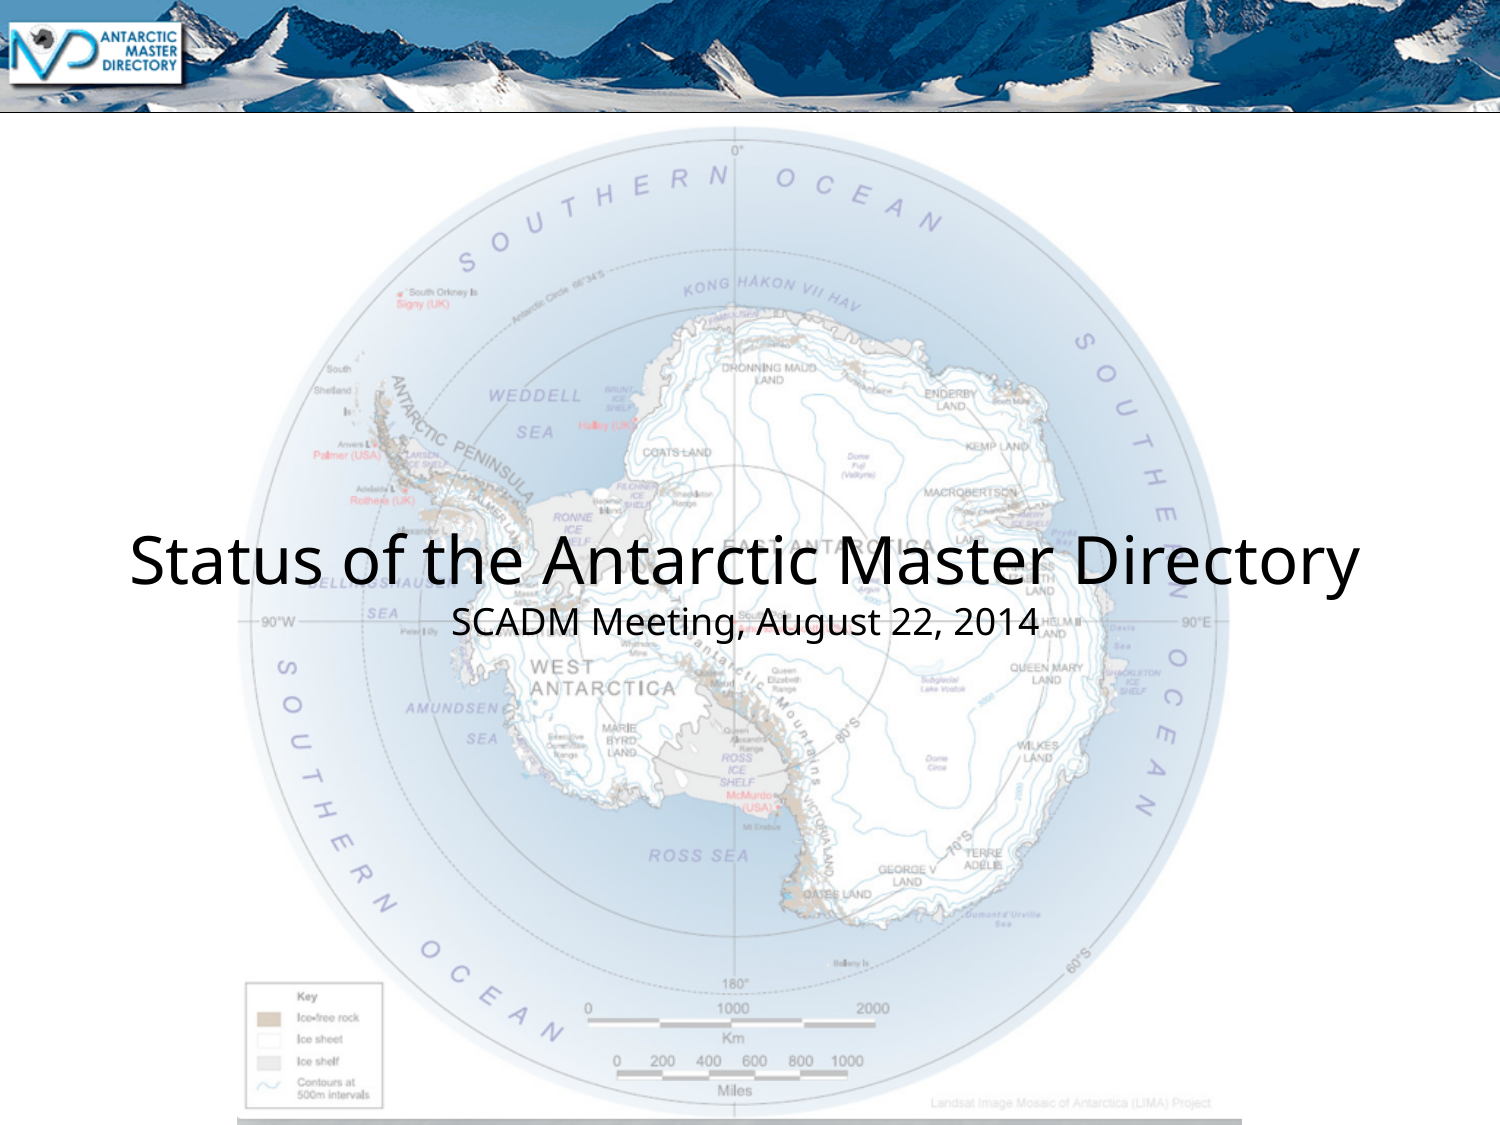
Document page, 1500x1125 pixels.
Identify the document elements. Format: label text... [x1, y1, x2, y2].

title Status of the Antarctic Master Directory SCADM Meeting, August 22, 2014 [70, 474, 231, 650]
title Status of the Antarctic Master Directory SCADM Meeting, August 22, 2014 [1247, 474, 1421, 650]
picture [237, 125, 1242, 1125]
picture [0, 0, 1500, 112]
